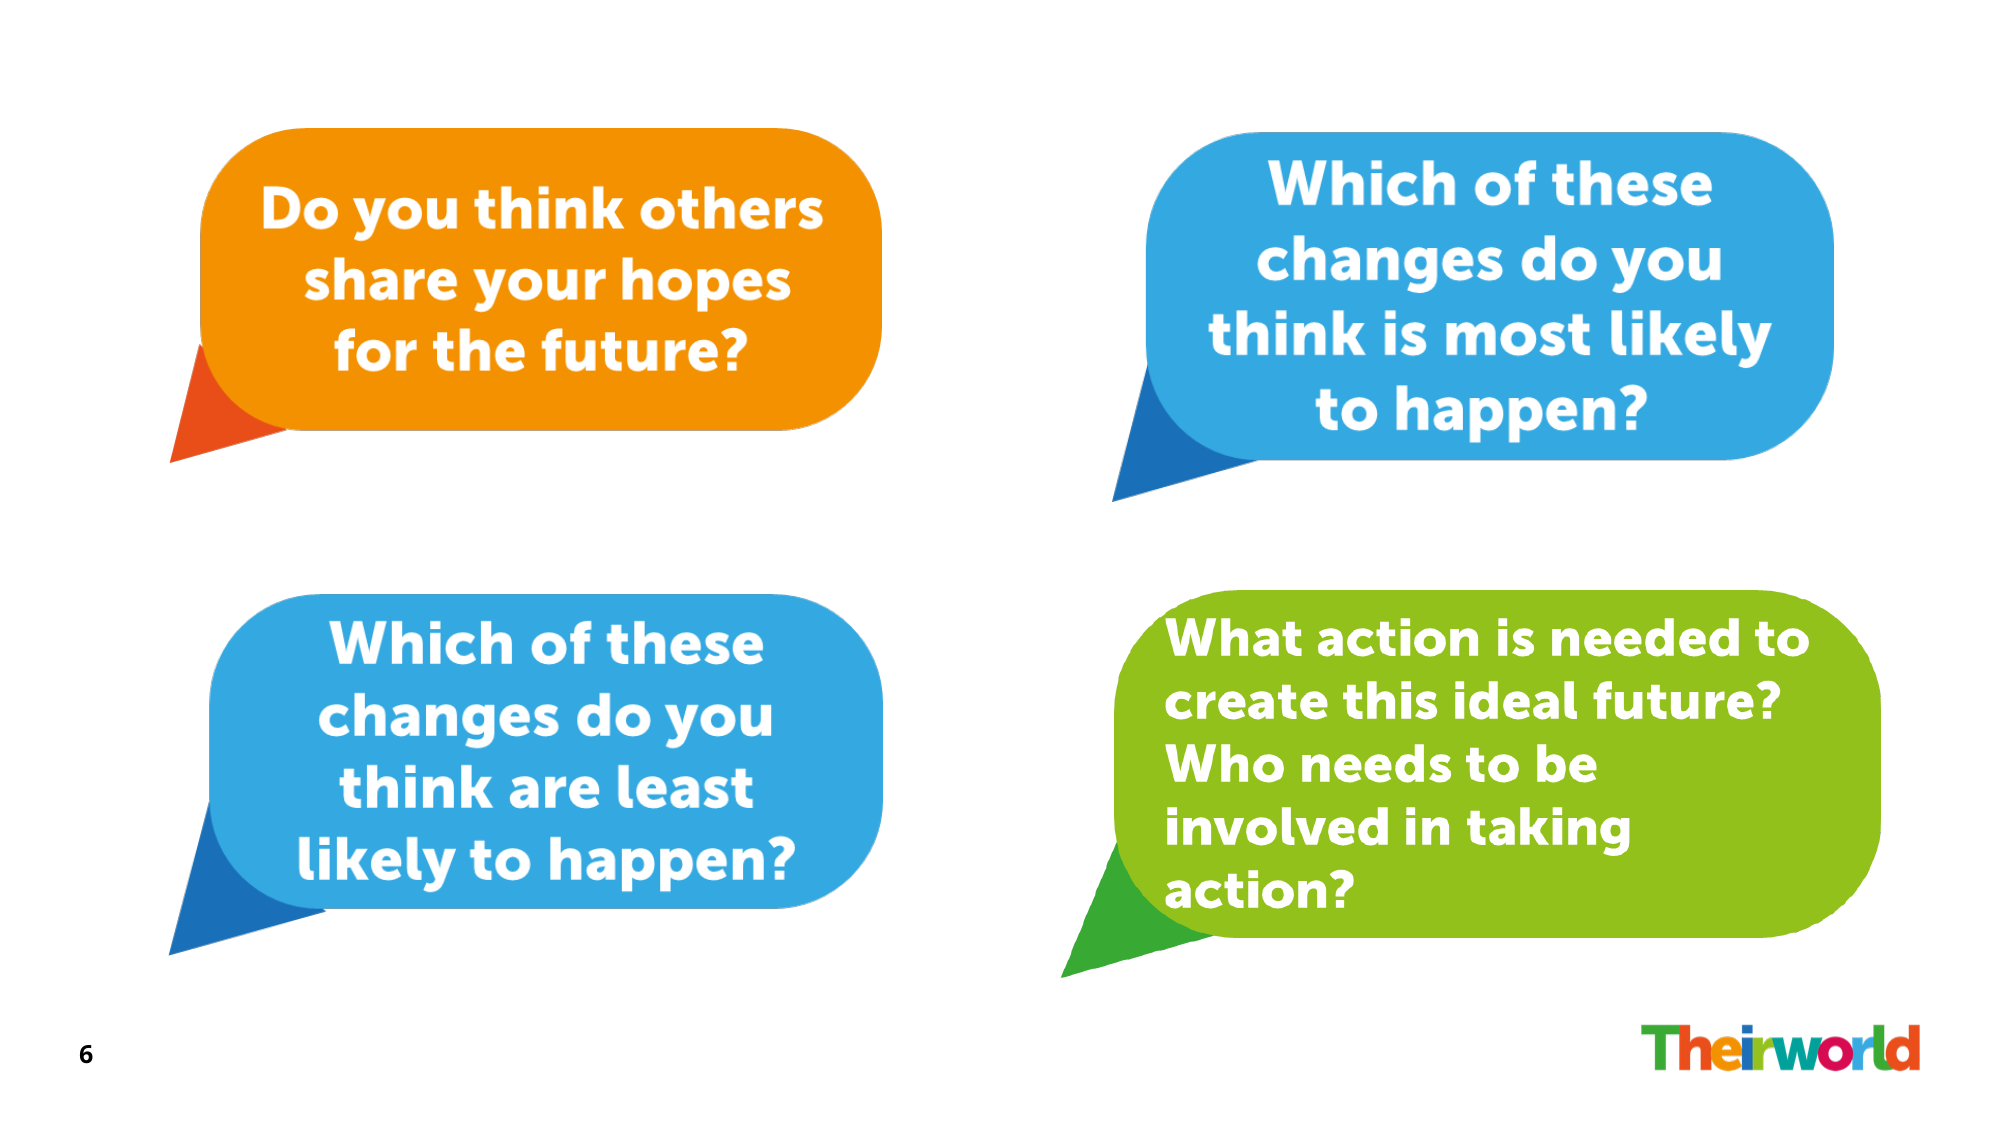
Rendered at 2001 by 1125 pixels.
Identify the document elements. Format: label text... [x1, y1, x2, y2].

picture [168, 589, 883, 956]
picture [1111, 127, 1834, 502]
slide_number 6 [79, 1023, 190, 1073]
picture [1633, 1014, 1928, 1082]
picture [1060, 590, 1881, 978]
picture [169, 128, 882, 463]
